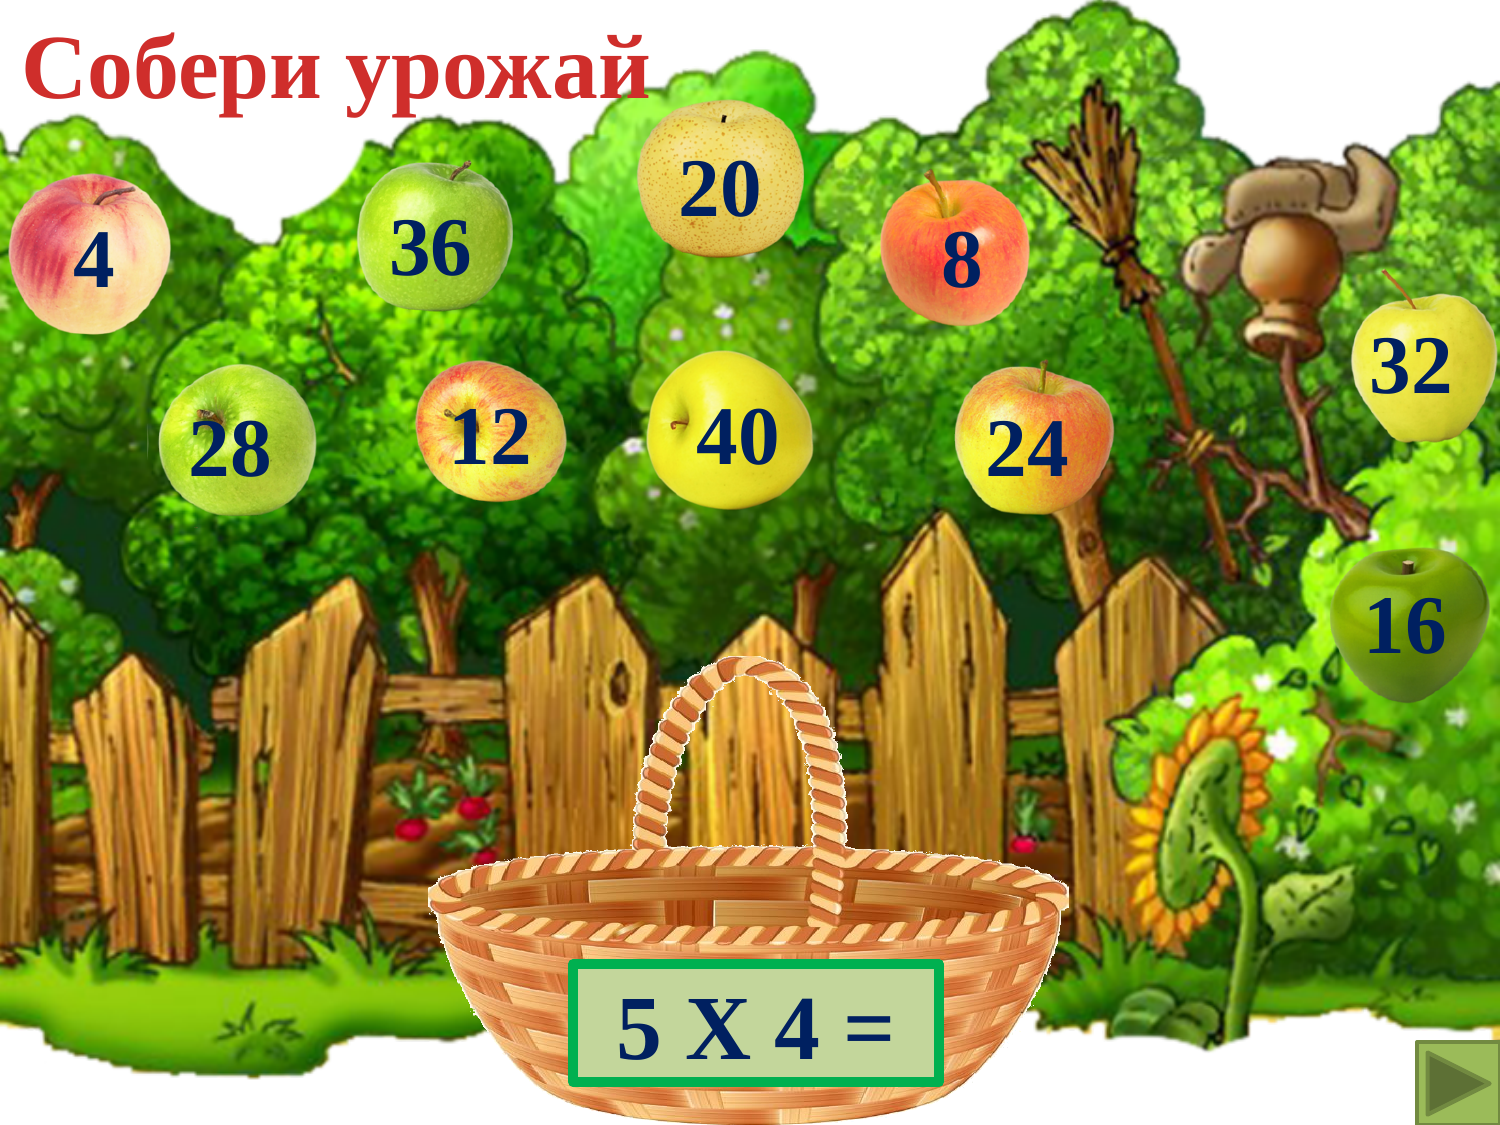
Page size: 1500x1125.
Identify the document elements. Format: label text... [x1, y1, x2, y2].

picture [0, 0, 1500, 1125]
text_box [1310, 538, 1500, 707]
text_box Собери урожай [0, 0, 674, 125]
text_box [631, 314, 822, 517]
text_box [926, 349, 1117, 526]
text_box [1415, 1040, 1500, 1125]
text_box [407, 349, 573, 520]
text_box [619, 66, 810, 262]
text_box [867, 160, 1034, 336]
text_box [147, 349, 325, 528]
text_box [1346, 255, 1500, 450]
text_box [0, 160, 178, 339]
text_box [348, 148, 514, 324]
